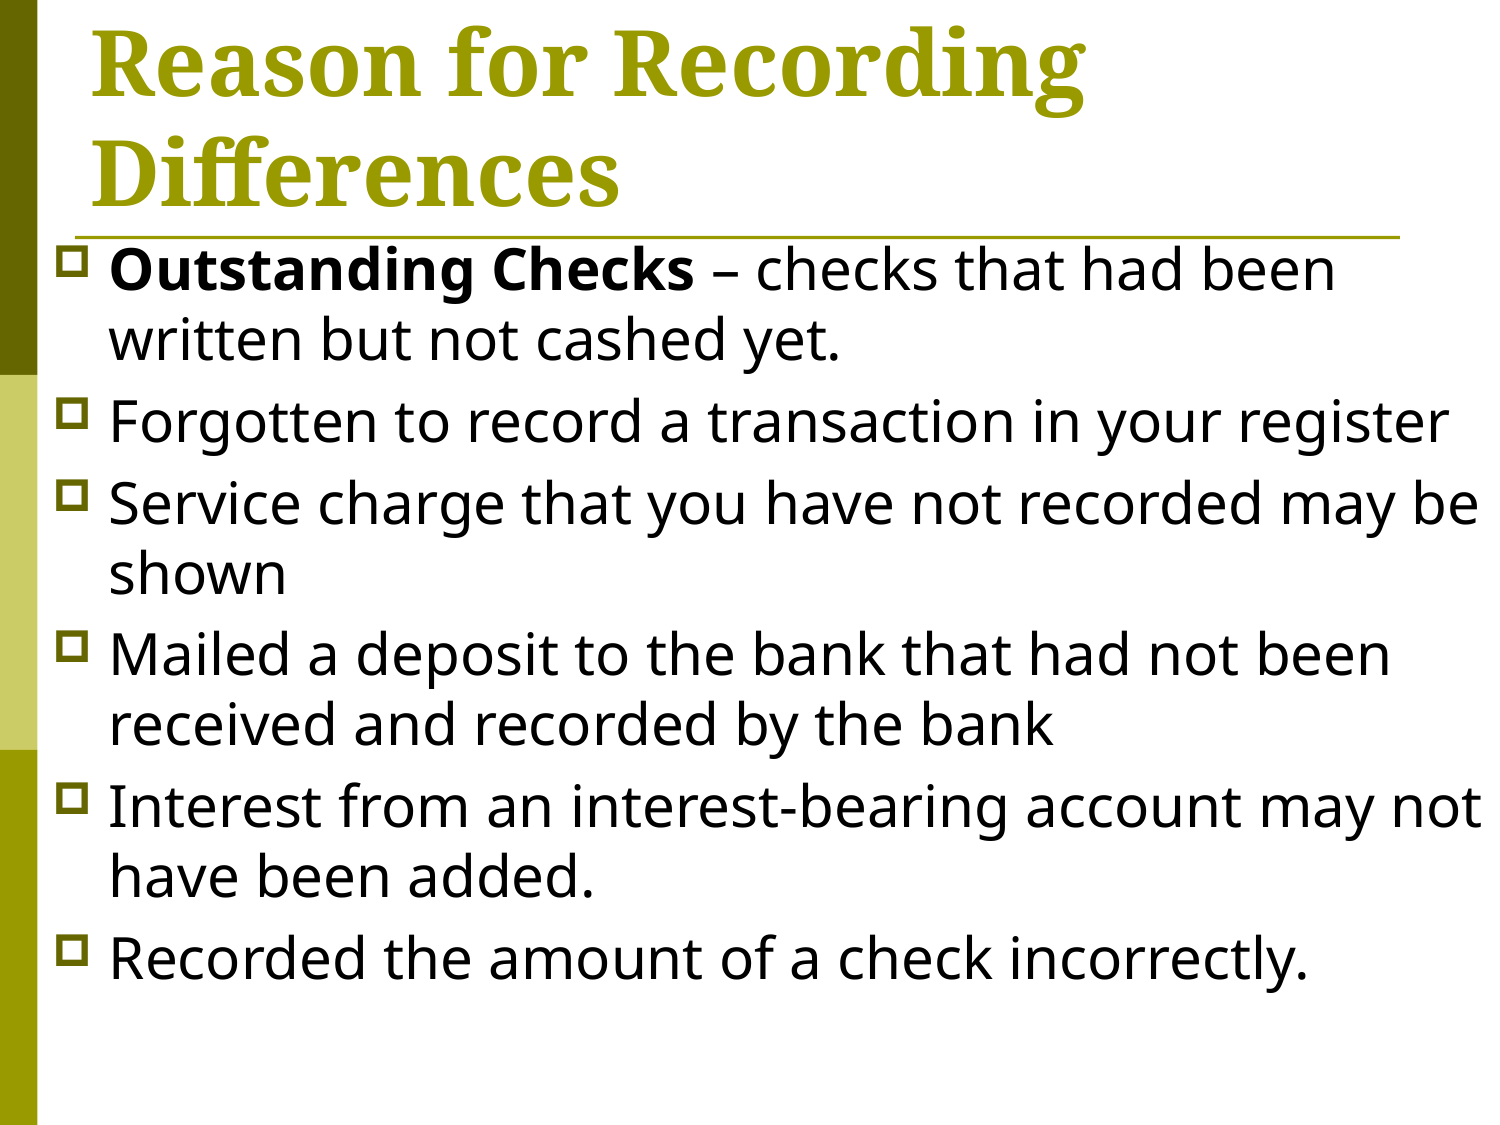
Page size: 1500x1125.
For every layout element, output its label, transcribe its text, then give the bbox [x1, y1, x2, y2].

title Reason for Recording Differences [74, 45, 1426, 224]
list Outstanding Checks – checks that had been written but not cashed yet. Forgotten to record a transaction in your register Service charge that you have not recorded may be shown Mailed a deposit to the bank that had not been received and recorded by the bank Interest from an interest-bearing account may not have been added. Recorded the amount of a check incorrectly. [37, 224, 1500, 994]
